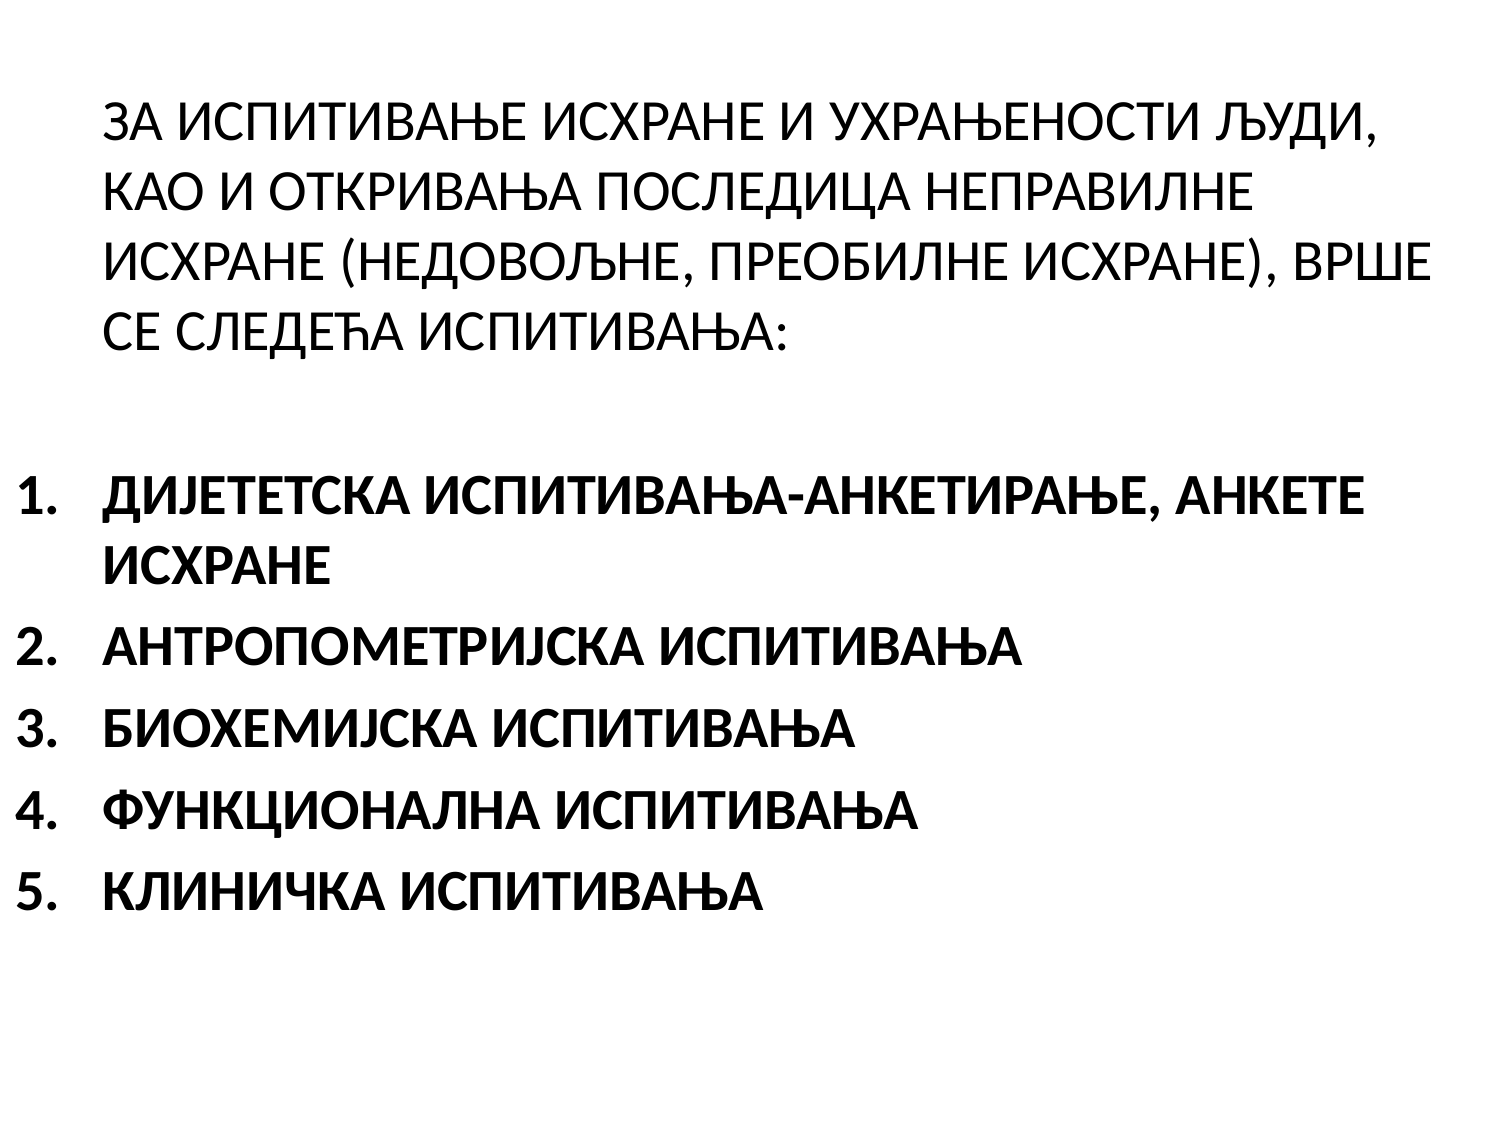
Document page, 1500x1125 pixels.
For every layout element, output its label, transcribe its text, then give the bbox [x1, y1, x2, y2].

list ЗА ИСПИТИВАЊЕ ИСХРАНЕ И УХРАЊЕНОСТИ ЉУДИ, КАО И ОТКРИВАЊА ПОСЛЕДИЦА НЕПРАВИЛНЕ ИСХРАНЕ (НЕДОВОЉНЕ, ПРЕОБИЛНЕ ИСХРАНЕ), ВРШЕ СЕ СЛЕДЕЋА ИСПИТИВАЊА: ДИЈЕТЕТСКА ИСПИТИВАЊА-АНКЕТИРАЊЕ, АНКЕТЕ ИСХРАНЕ АНТРОПОМЕТРИЈСКА ИСПИТИВАЊА БИОХЕМИЈСКА ИСПИТИВАЊА ФУНКЦИОНАЛНА ИСПИТИВАЊА КЛИНИЧКА ИСПИТИВАЊА [0, 75, 1500, 1125]
